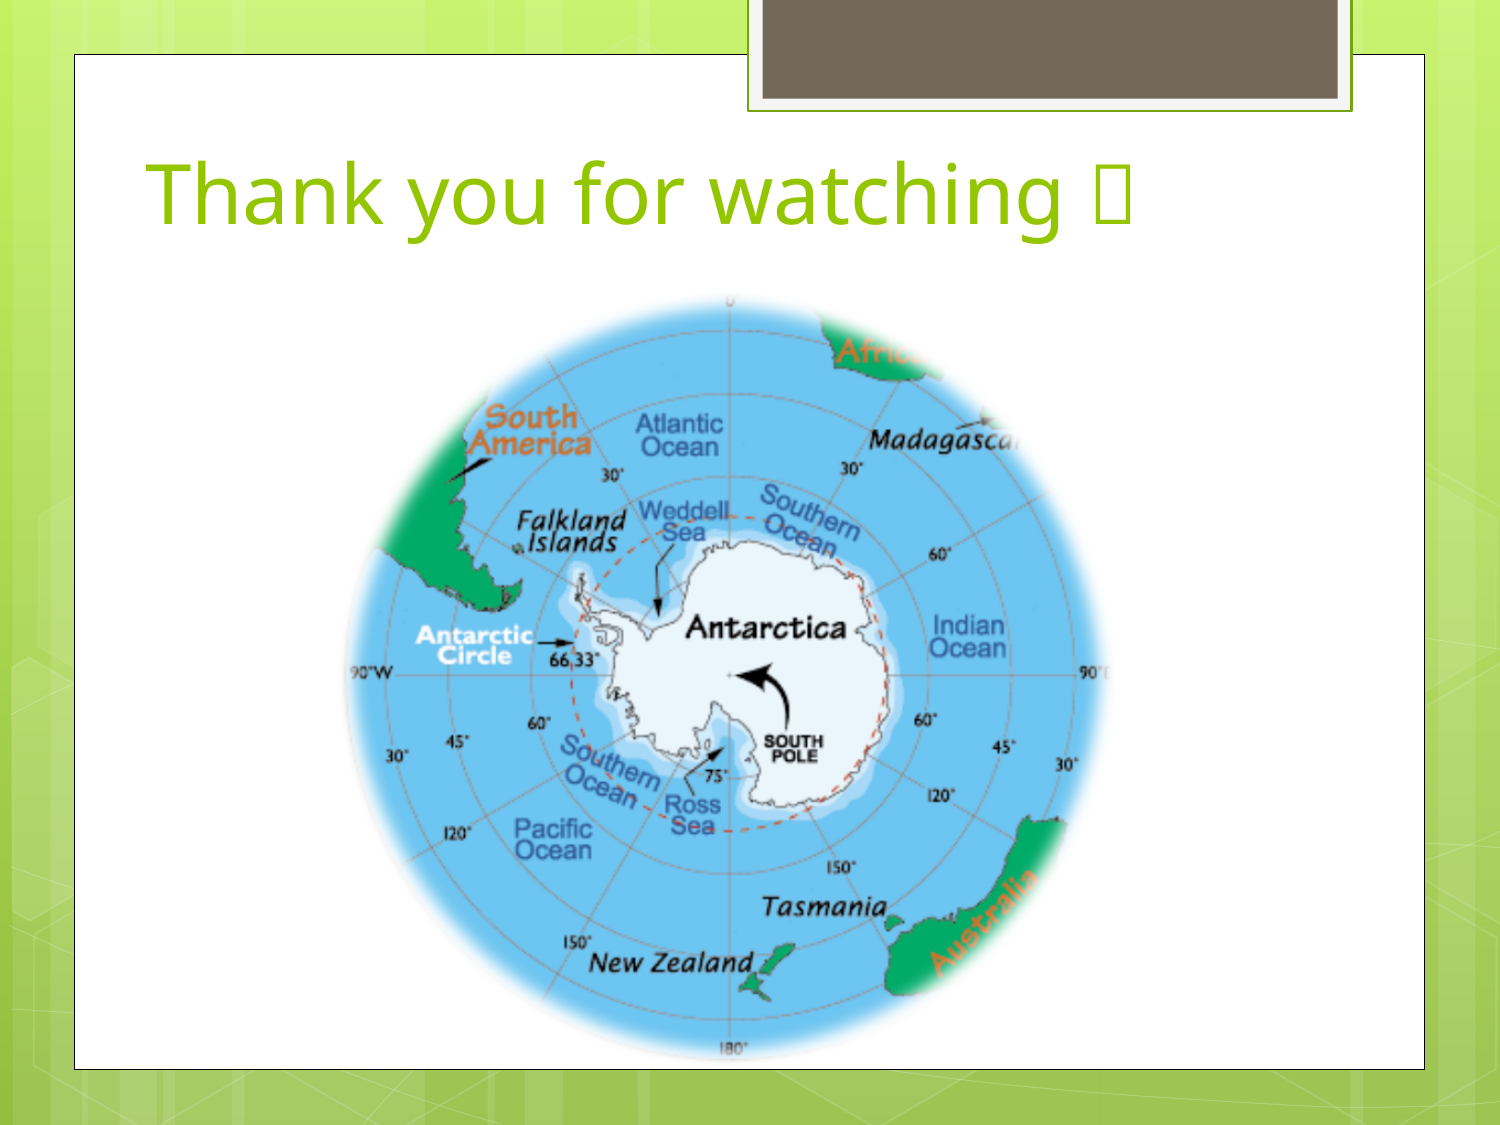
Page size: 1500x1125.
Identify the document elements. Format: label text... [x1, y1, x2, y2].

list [336, 290, 1117, 1069]
title Thank you for watching  [130, 61, 1283, 250]
